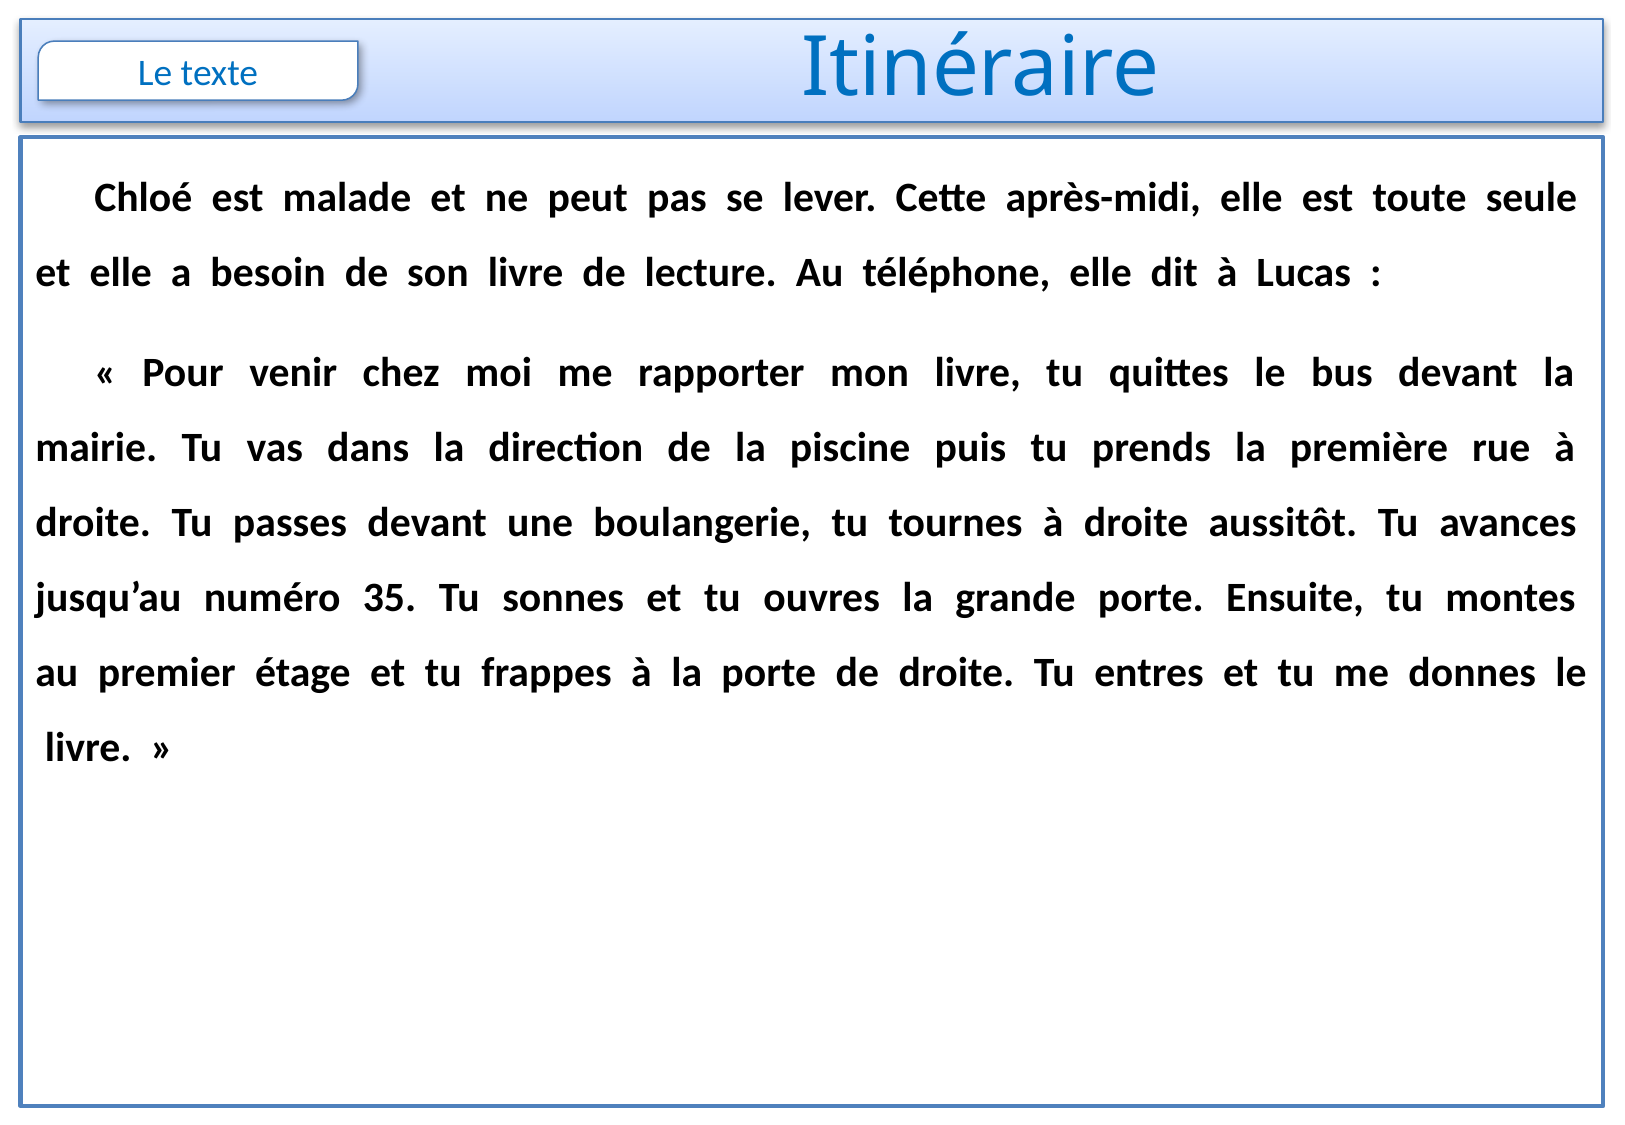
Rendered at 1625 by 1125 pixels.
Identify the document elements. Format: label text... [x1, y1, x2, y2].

list Chloé est malade et ne peut pas se lever. Cette après-midi, elle est toute seule et elle a besoin de son livre de lecture. Au téléphone, elle dit à Lucas : « Pour venir chez moi me rapporter mon livre, tu quittes le bus devant la mairie. Tu vas dans la direction de la piscine puis tu prends la première rue à droite. Tu passes devant une boulangerie, tu tournes à droite aussitôt. Tu avances jusqu’au numéro 35. Tu sonnes et tu ouvres la grande porte. Ensuite, tu montes au premier étage et tu frappes à la porte de droite. Tu entres et tu me donnes le livre. » [18, 135, 1605, 1108]
title Itinéraire [357, 4, 1604, 120]
